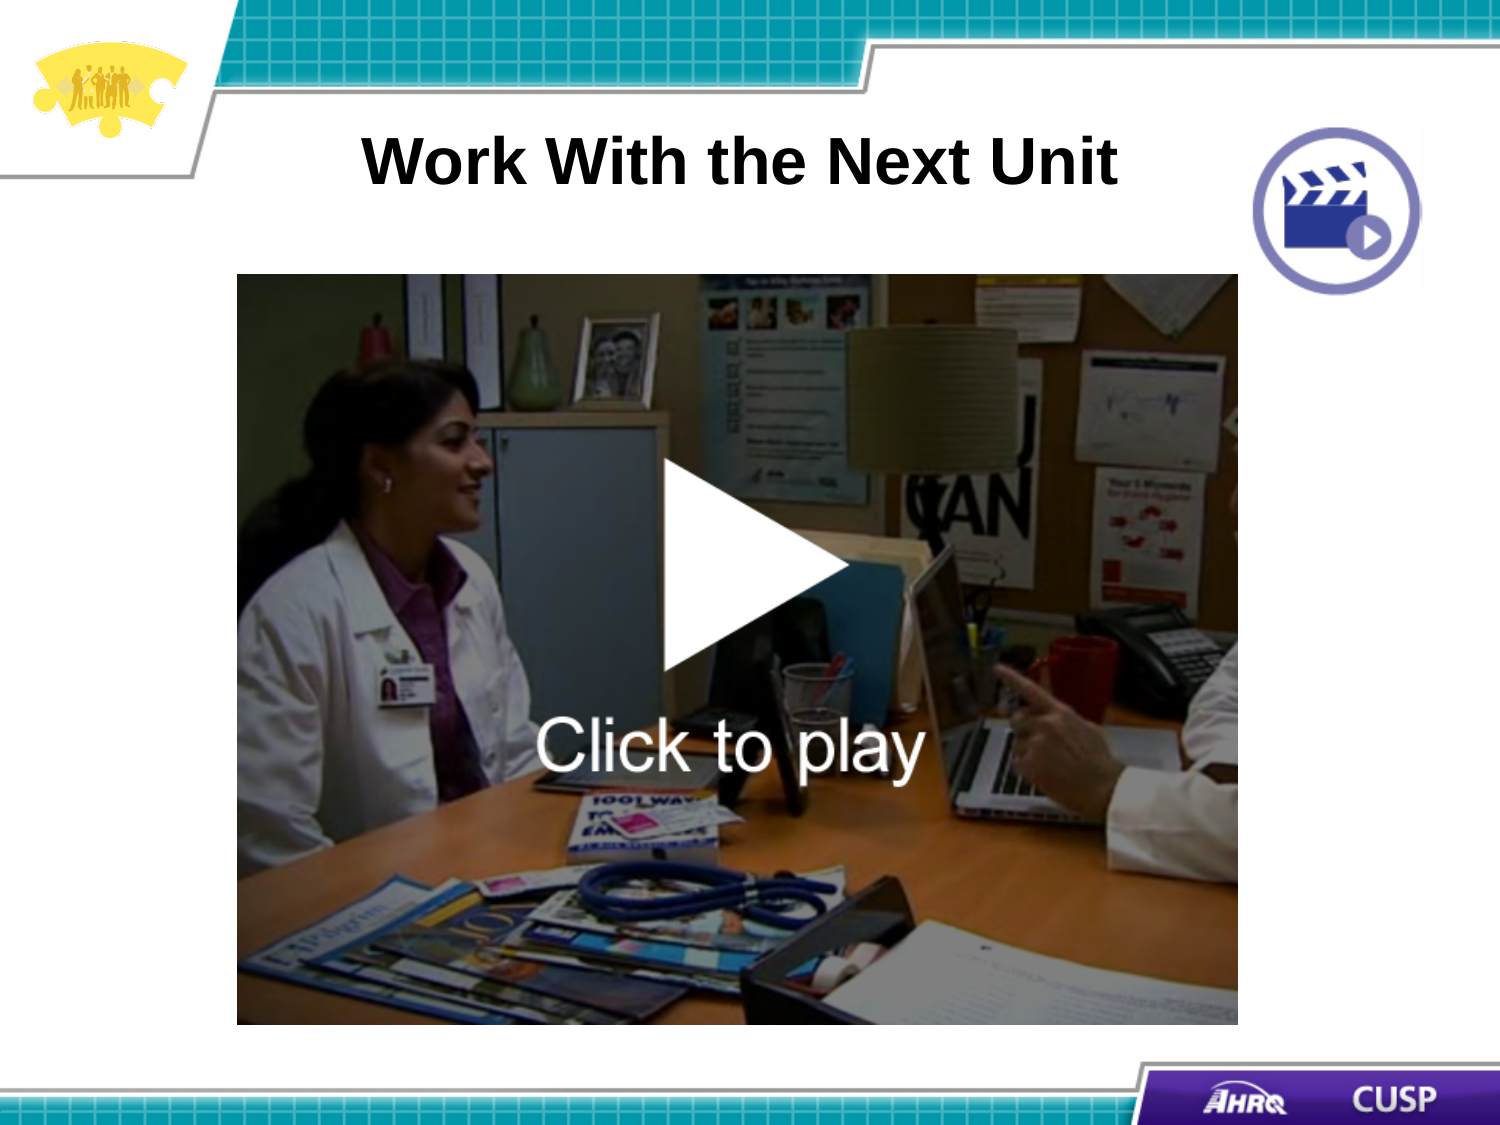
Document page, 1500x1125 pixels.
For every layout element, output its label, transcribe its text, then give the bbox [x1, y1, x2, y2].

picture [0, 0, 1500, 1125]
title Work With the Next Unit [0, 110, 1176, 260]
